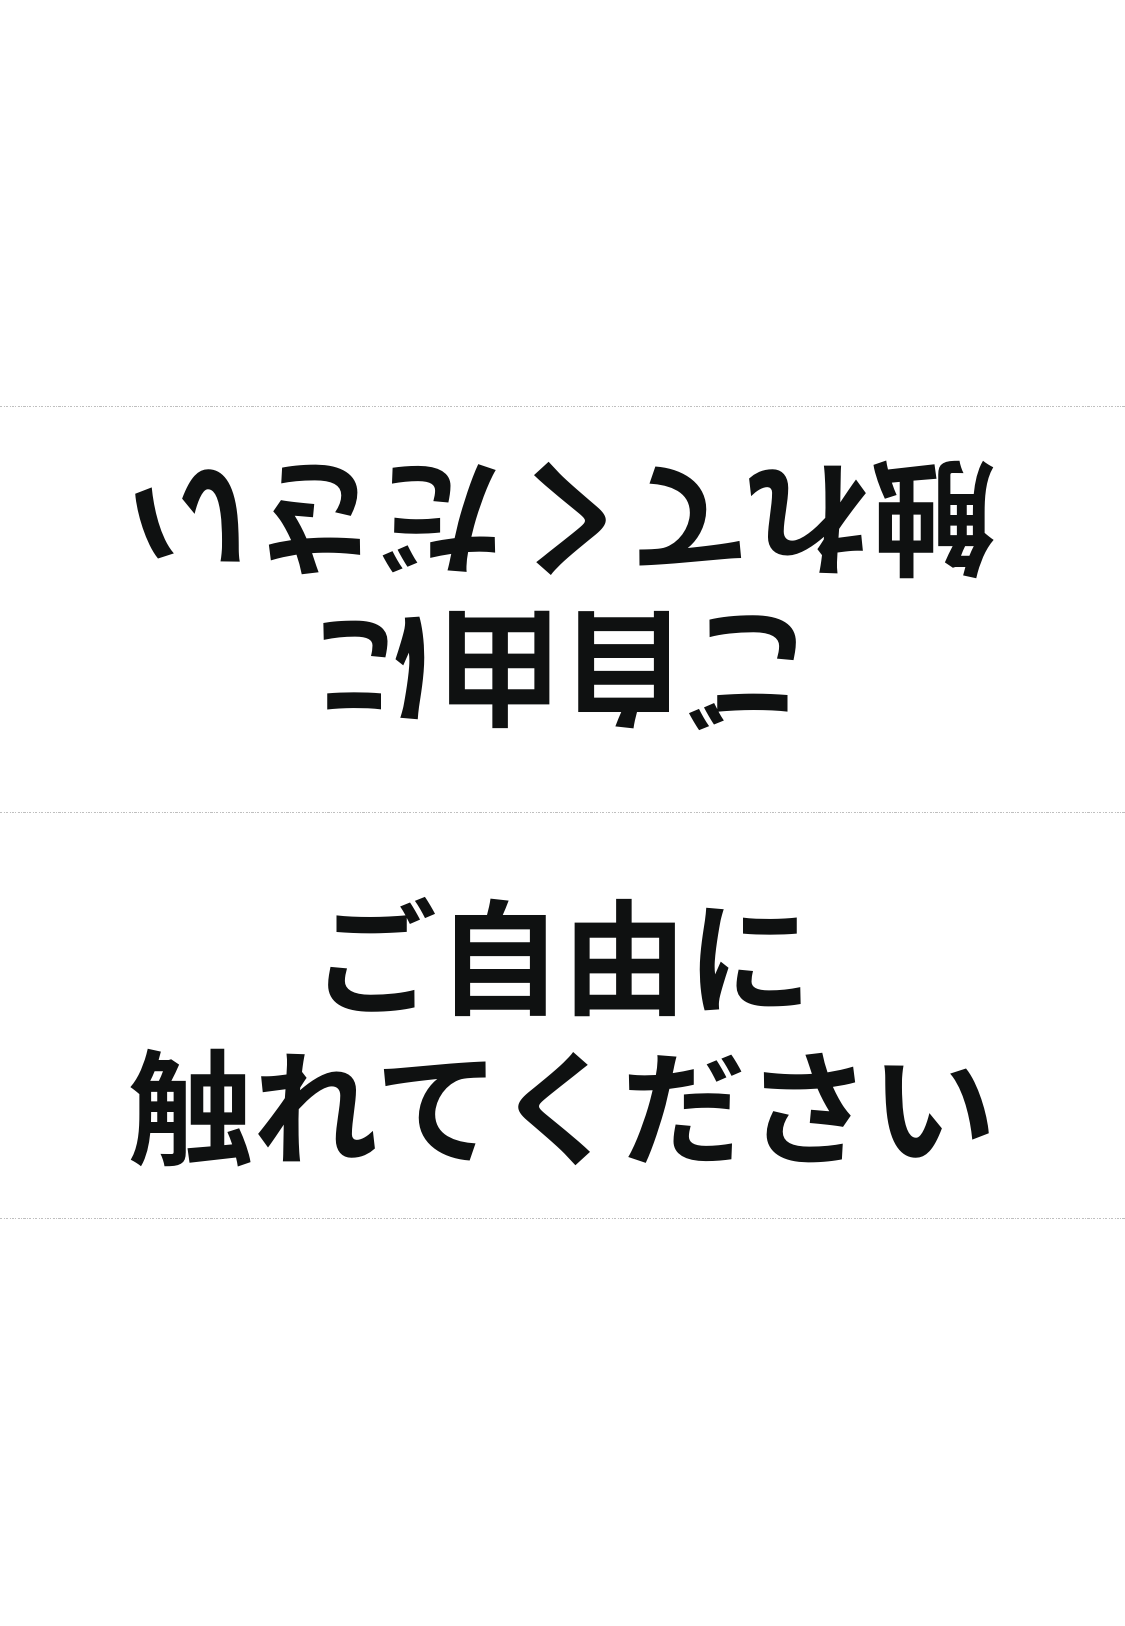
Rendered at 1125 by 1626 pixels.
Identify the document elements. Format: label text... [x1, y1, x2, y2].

text_box ご自由に 触れてください [113, 872, 1012, 1188]
text_box ご自由に 触れてください [114, 439, 1012, 755]
